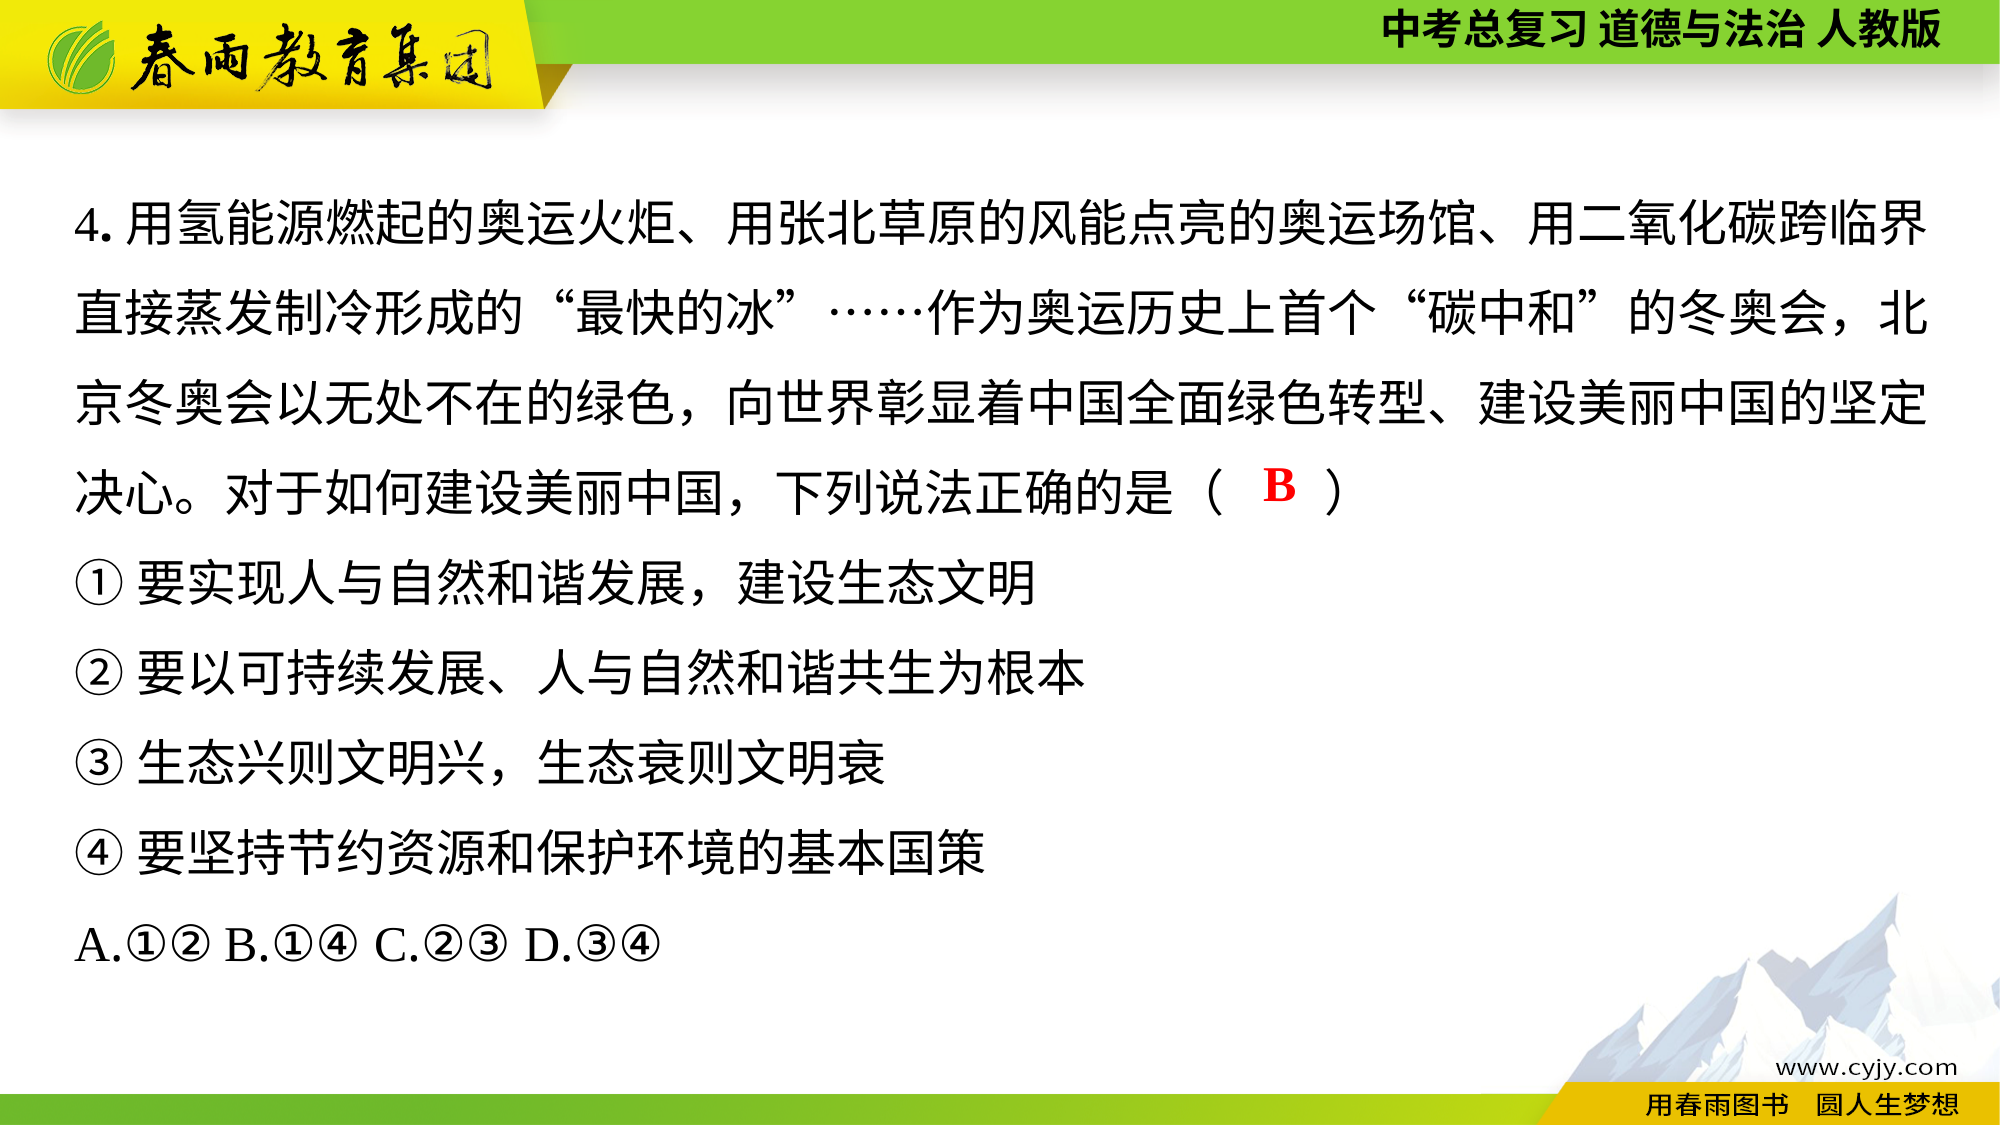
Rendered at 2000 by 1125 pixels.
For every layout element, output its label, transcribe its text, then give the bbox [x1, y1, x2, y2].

text_box B [1248, 444, 1312, 520]
list 4.用氢能源燃起的奥运火炬、用张北草原的风能点亮的奥运场馆、用二氧化碳跨临界直接蒸发制冷形成的“最快的冰”……作为奥运历史上首个“碳中和”的冬奥会，北京冬奥会以无处不在的绿色，向世界彰显着中国全面绿色转型、建设美丽中国的坚定决心。对于如何建设美丽中国，下列说法正确的是（ ） ①要实现人与自然和谐发展，建设生态文明 ②要以可持续发展、人与自然和谐共生为根本 ③生态兴则文明兴，生态衰则文明衰 ④要坚持节约资源和保护环境的基本国策 A.①② B.①④ C.②③ D.③④ [59, 154, 1944, 976]
picture [0, 0, 2000, 1125]
